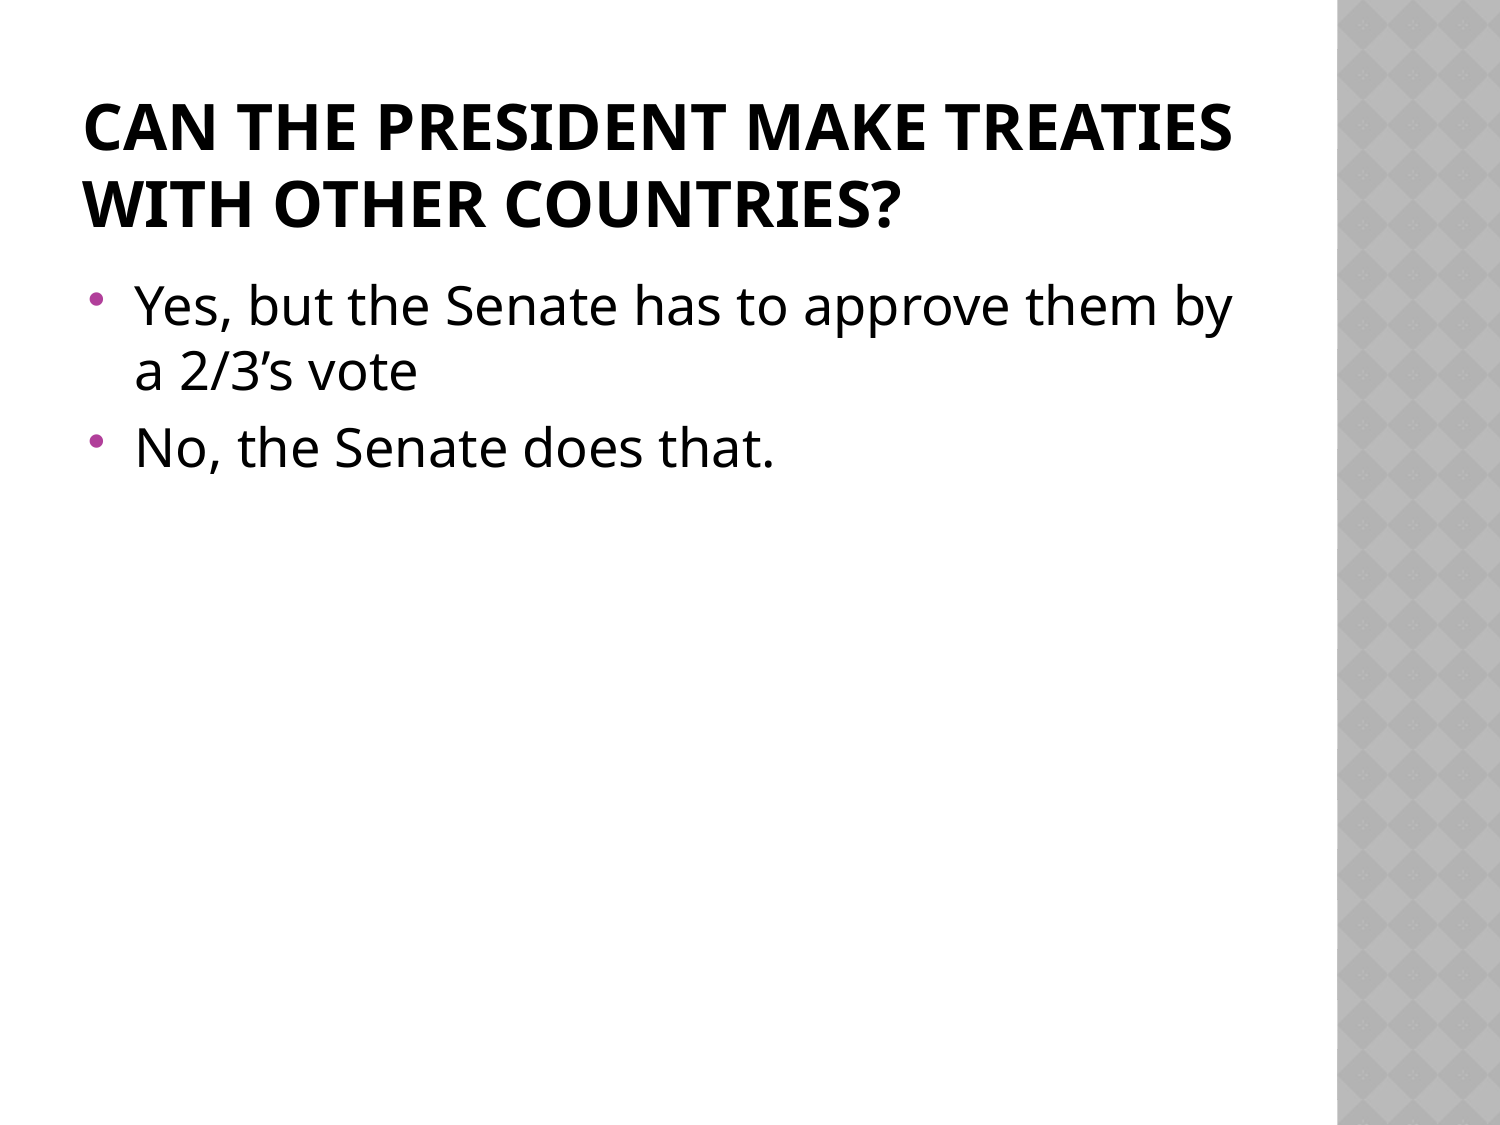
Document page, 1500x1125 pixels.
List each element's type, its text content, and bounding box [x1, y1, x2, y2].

title Can the president make treaties with other countries? [75, 52, 1263, 240]
list Yes, but the Senate has to approve them by a 2/3’s vote No, the Senate does that. [75, 264, 1263, 1059]
